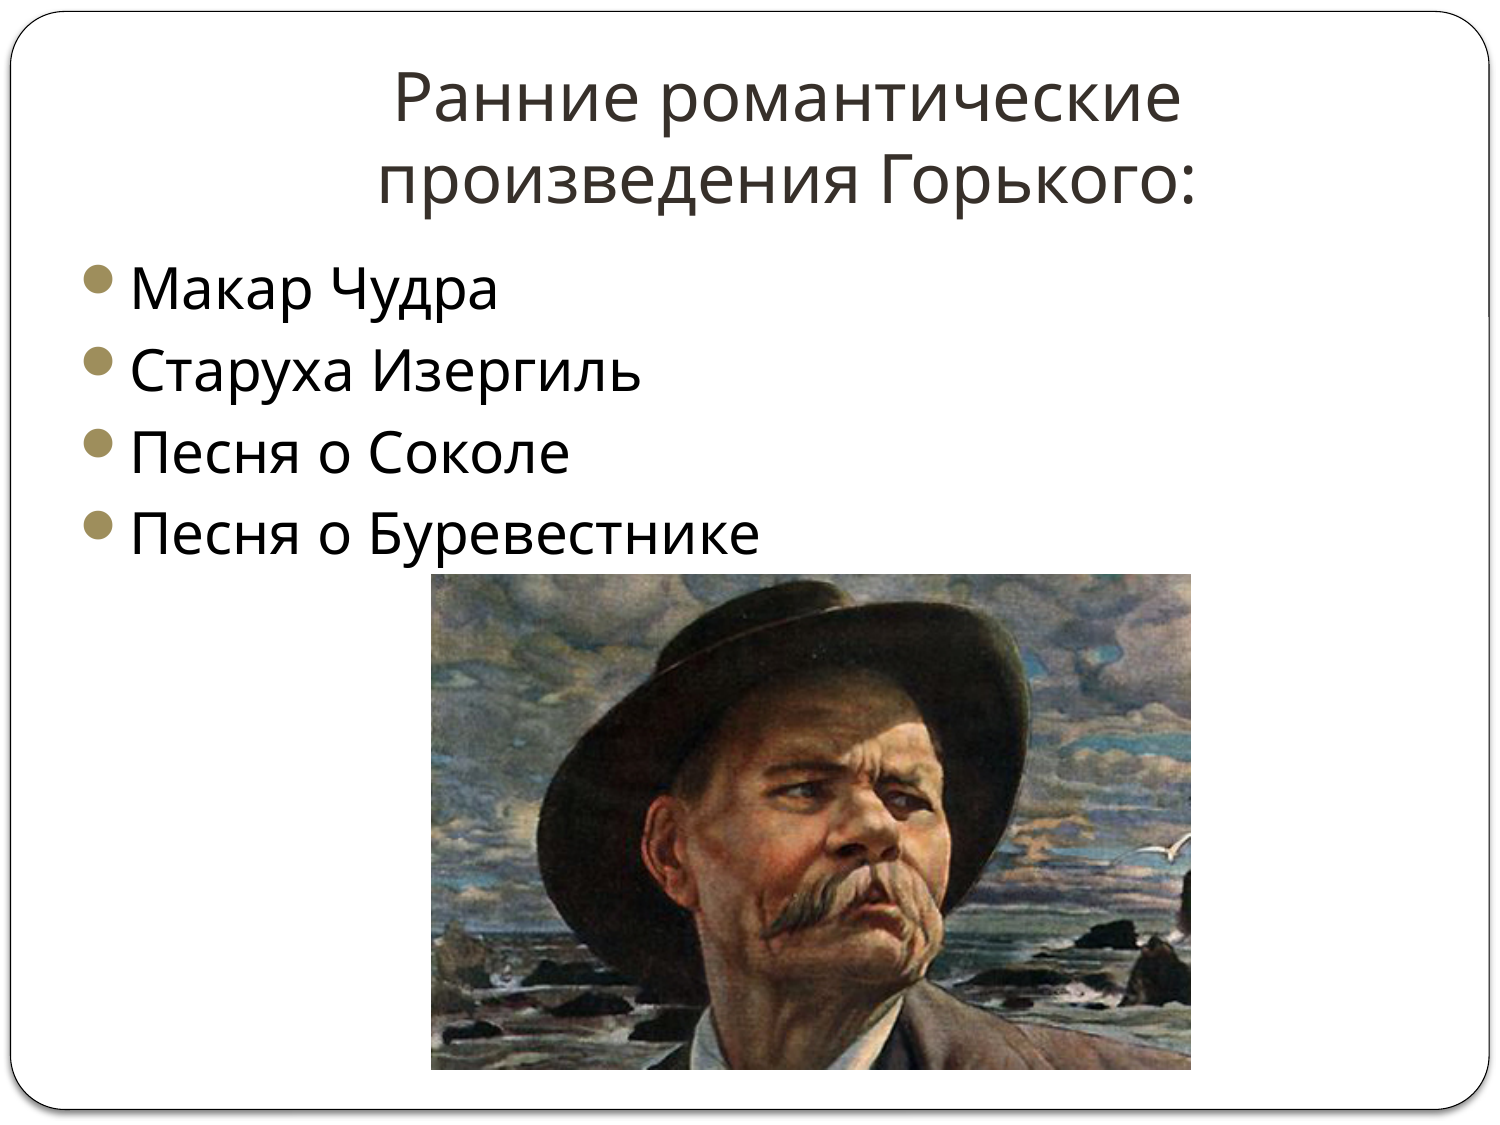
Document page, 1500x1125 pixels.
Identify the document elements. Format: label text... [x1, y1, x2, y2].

picture [430, 573, 1191, 1070]
list Макар Чудра Старуха Изергиль Песня о Соколе Песня о Буревестнике [64, 243, 1340, 994]
title Ранние романтические произведения Горького: [150, 45, 1425, 233]
